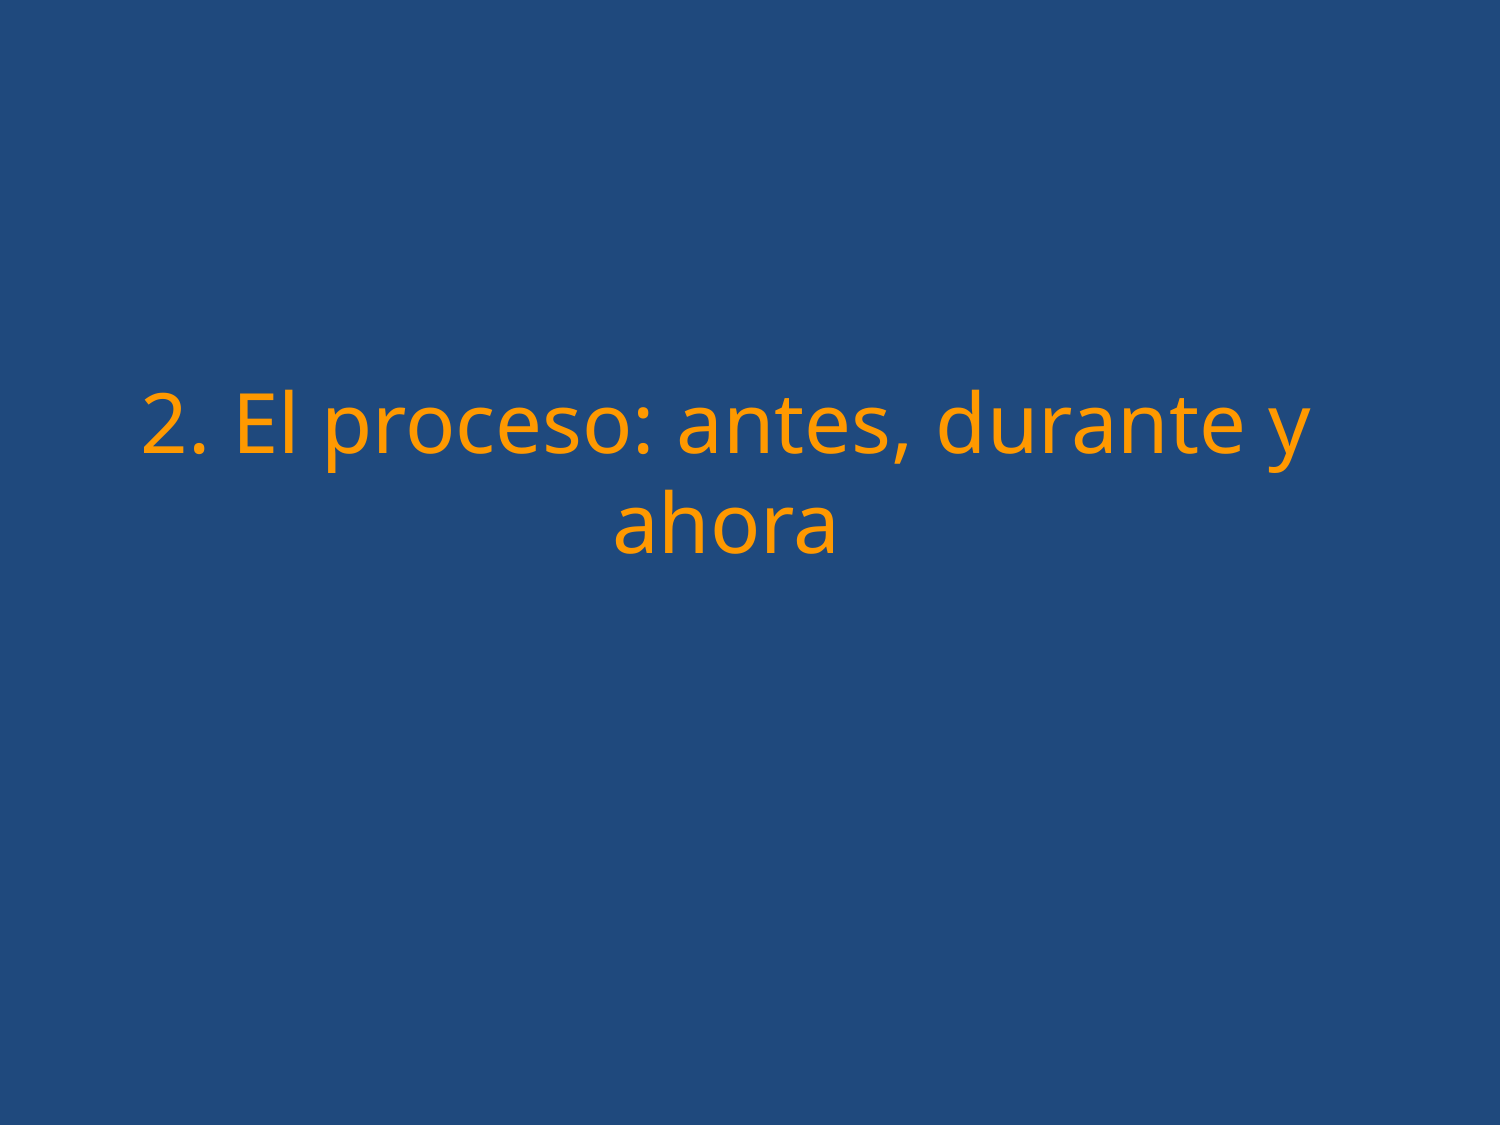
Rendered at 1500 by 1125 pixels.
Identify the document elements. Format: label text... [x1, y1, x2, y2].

title 2. El proceso: antes, durante y ahora [64, 349, 1388, 591]
